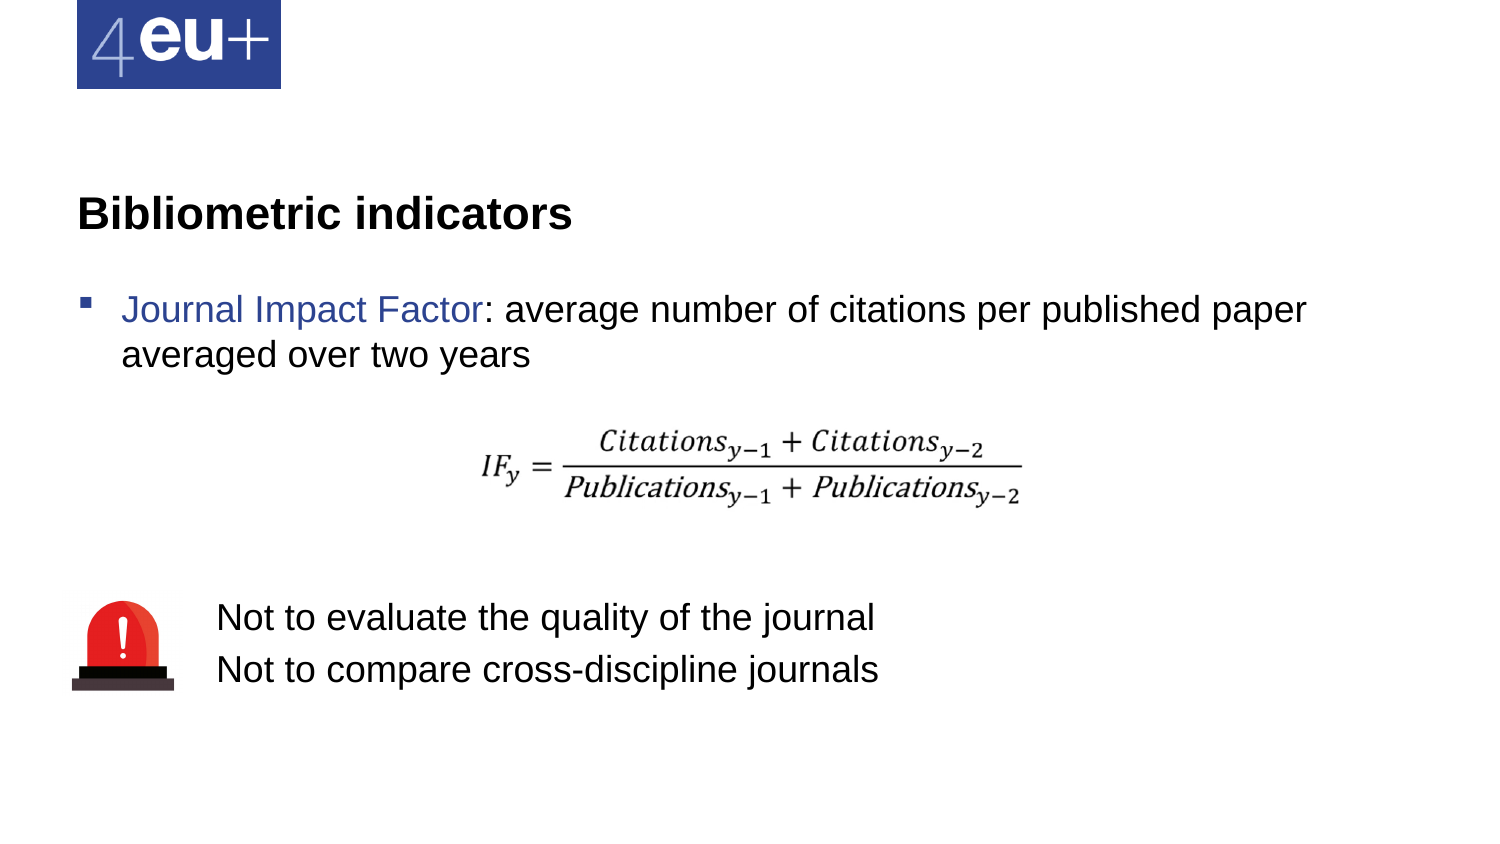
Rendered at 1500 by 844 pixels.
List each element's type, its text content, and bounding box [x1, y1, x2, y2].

picture [77, 0, 281, 89]
title Bibliometric indicators [62, 176, 1439, 277]
picture [468, 417, 1033, 516]
picture [61, 590, 183, 696]
list Journal Impact Factor: average number of citations per published paper averaged over two years Not to evaluate the quality of the journal Not to compare cross-discipline journals [62, 277, 1439, 753]
